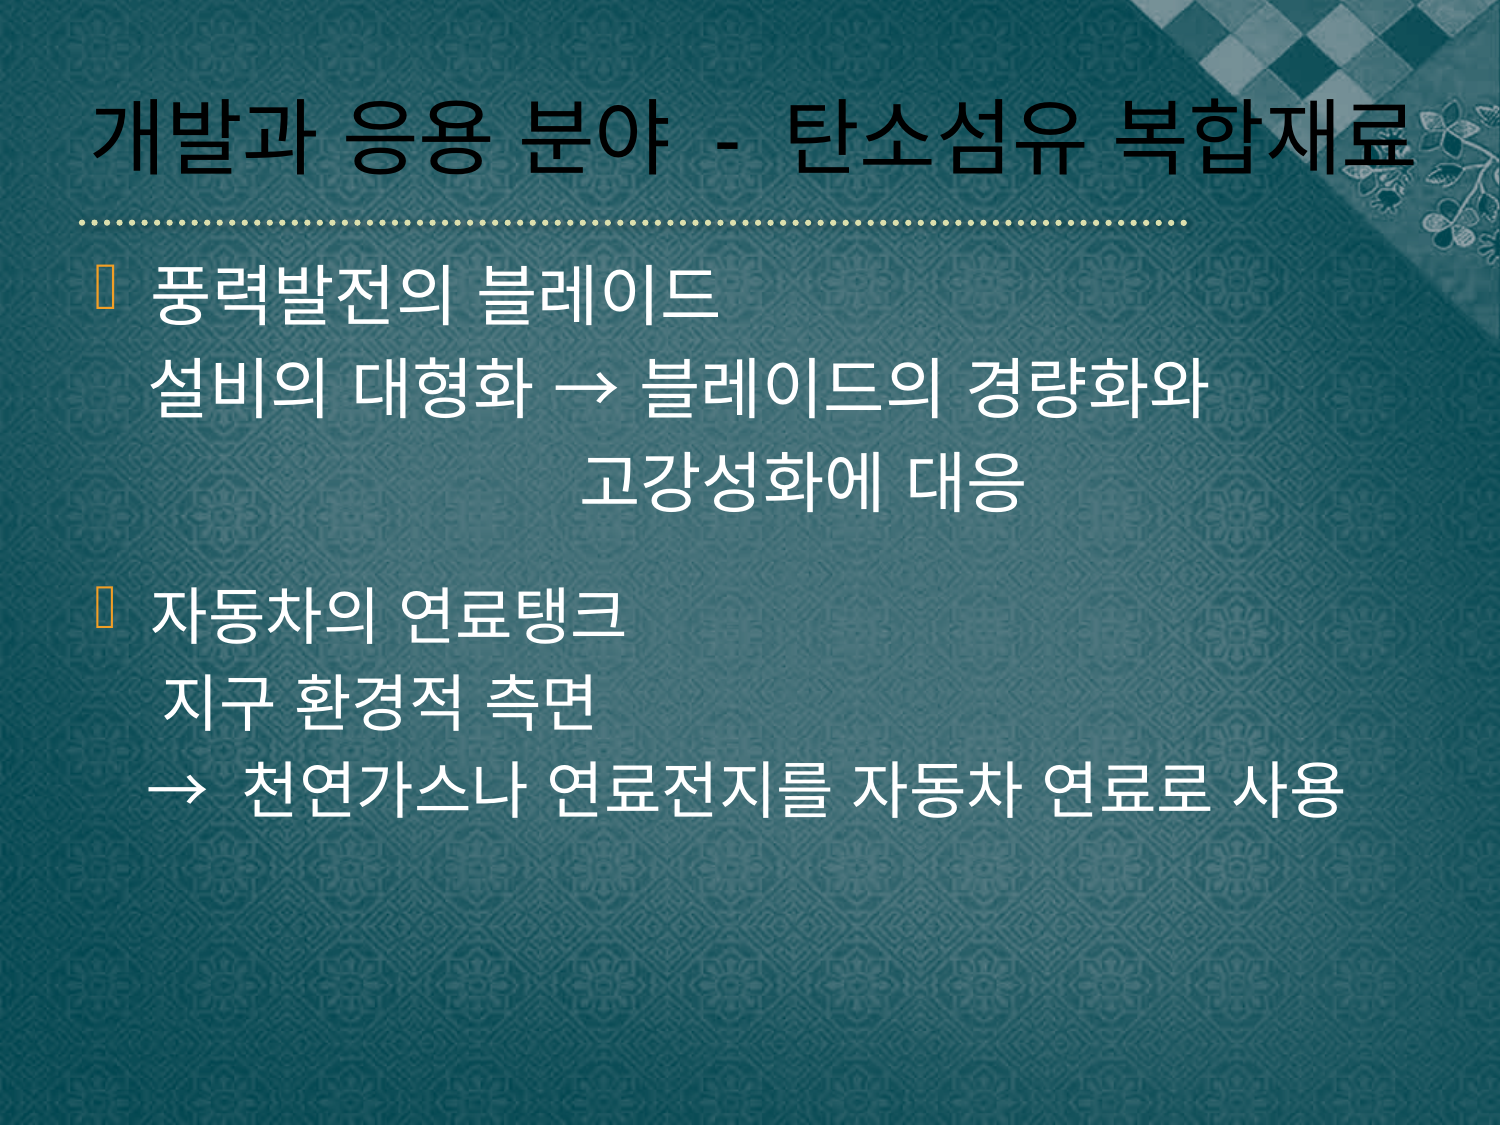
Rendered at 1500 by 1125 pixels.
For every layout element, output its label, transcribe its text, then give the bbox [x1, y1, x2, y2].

list 풍력발전의 블레이드 설비의 대형화 → 블레이드의 경량화와 고강성화에 대응 자동차의 연료탱크 지구 환경적 측면 → 천연가스나 연료전지를 자동차 연료로 사용 [79, 246, 1477, 1005]
title 개발과 응용 분야 - 탄소섬유 복합재료 [75, 58, 1454, 211]
